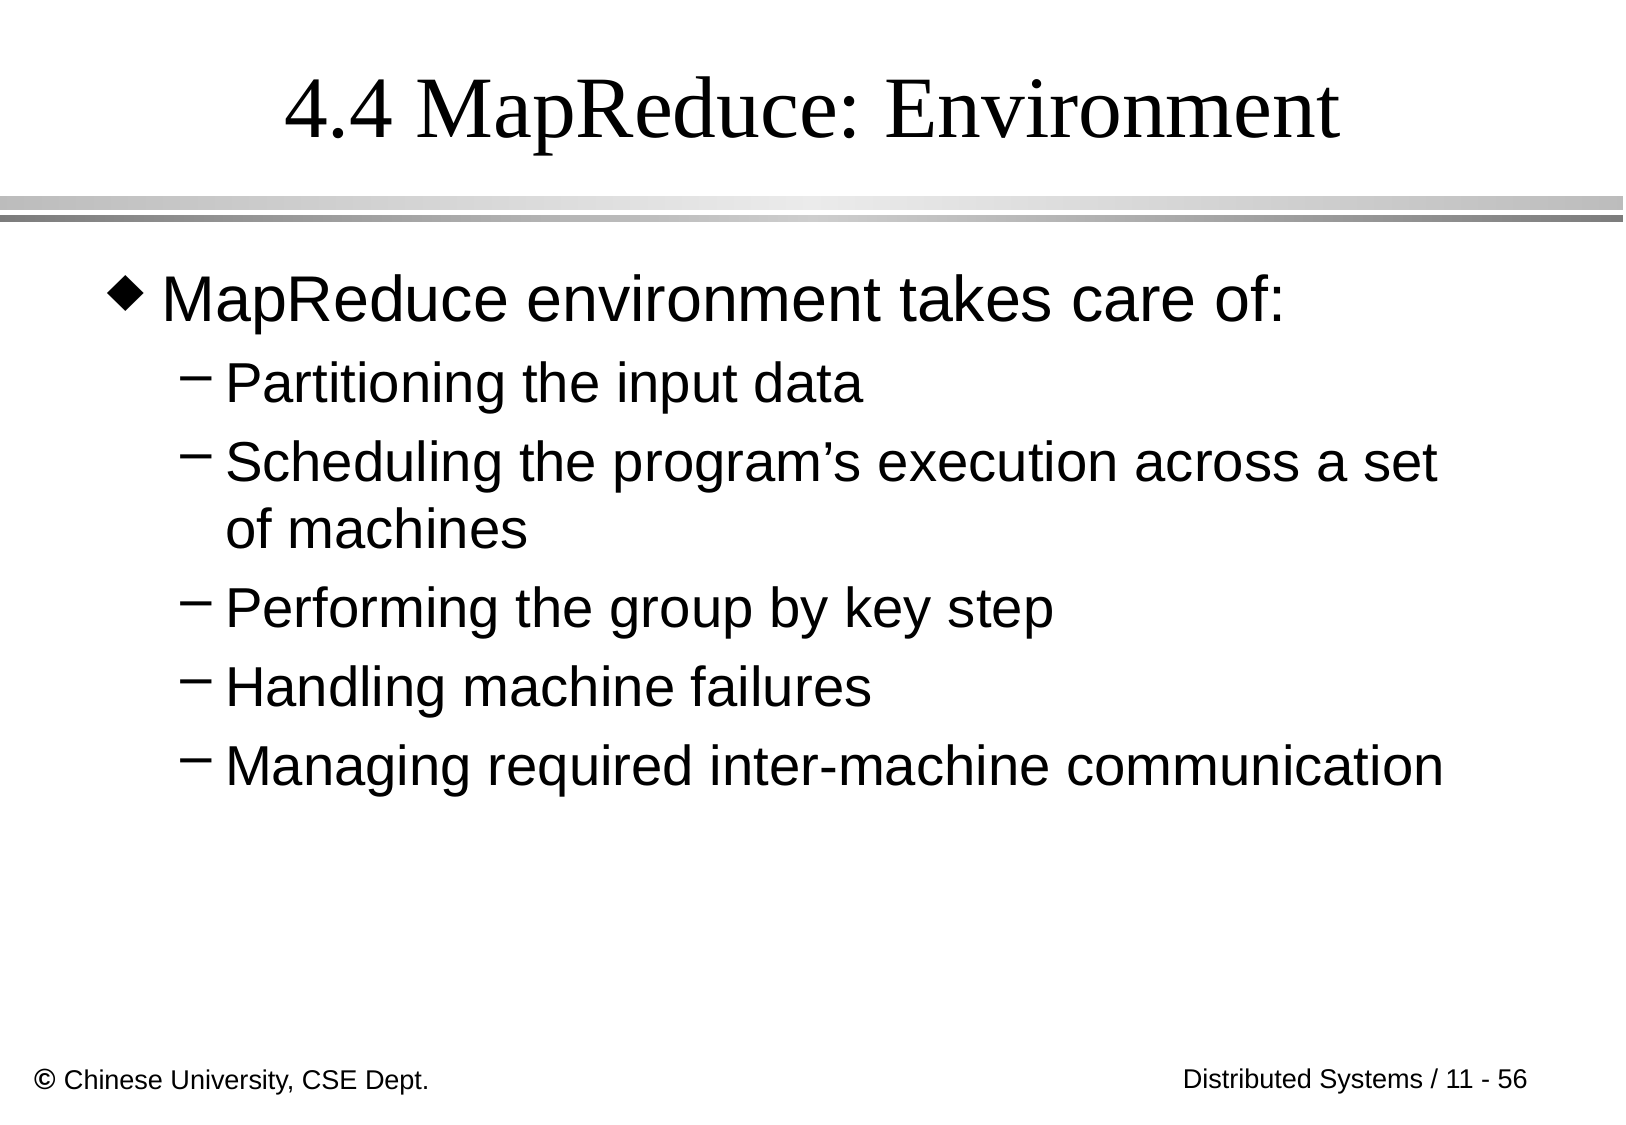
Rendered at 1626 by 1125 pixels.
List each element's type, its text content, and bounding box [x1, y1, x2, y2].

list MapReduce environment takes care of: Partitioning the input data Scheduling the program’s execution across a set of machines Performing the group by key step Handling machine failures Managing required inter-machine communication [92, 249, 1506, 1038]
title 4.4 MapReduce: Environment [50, 62, 1575, 163]
